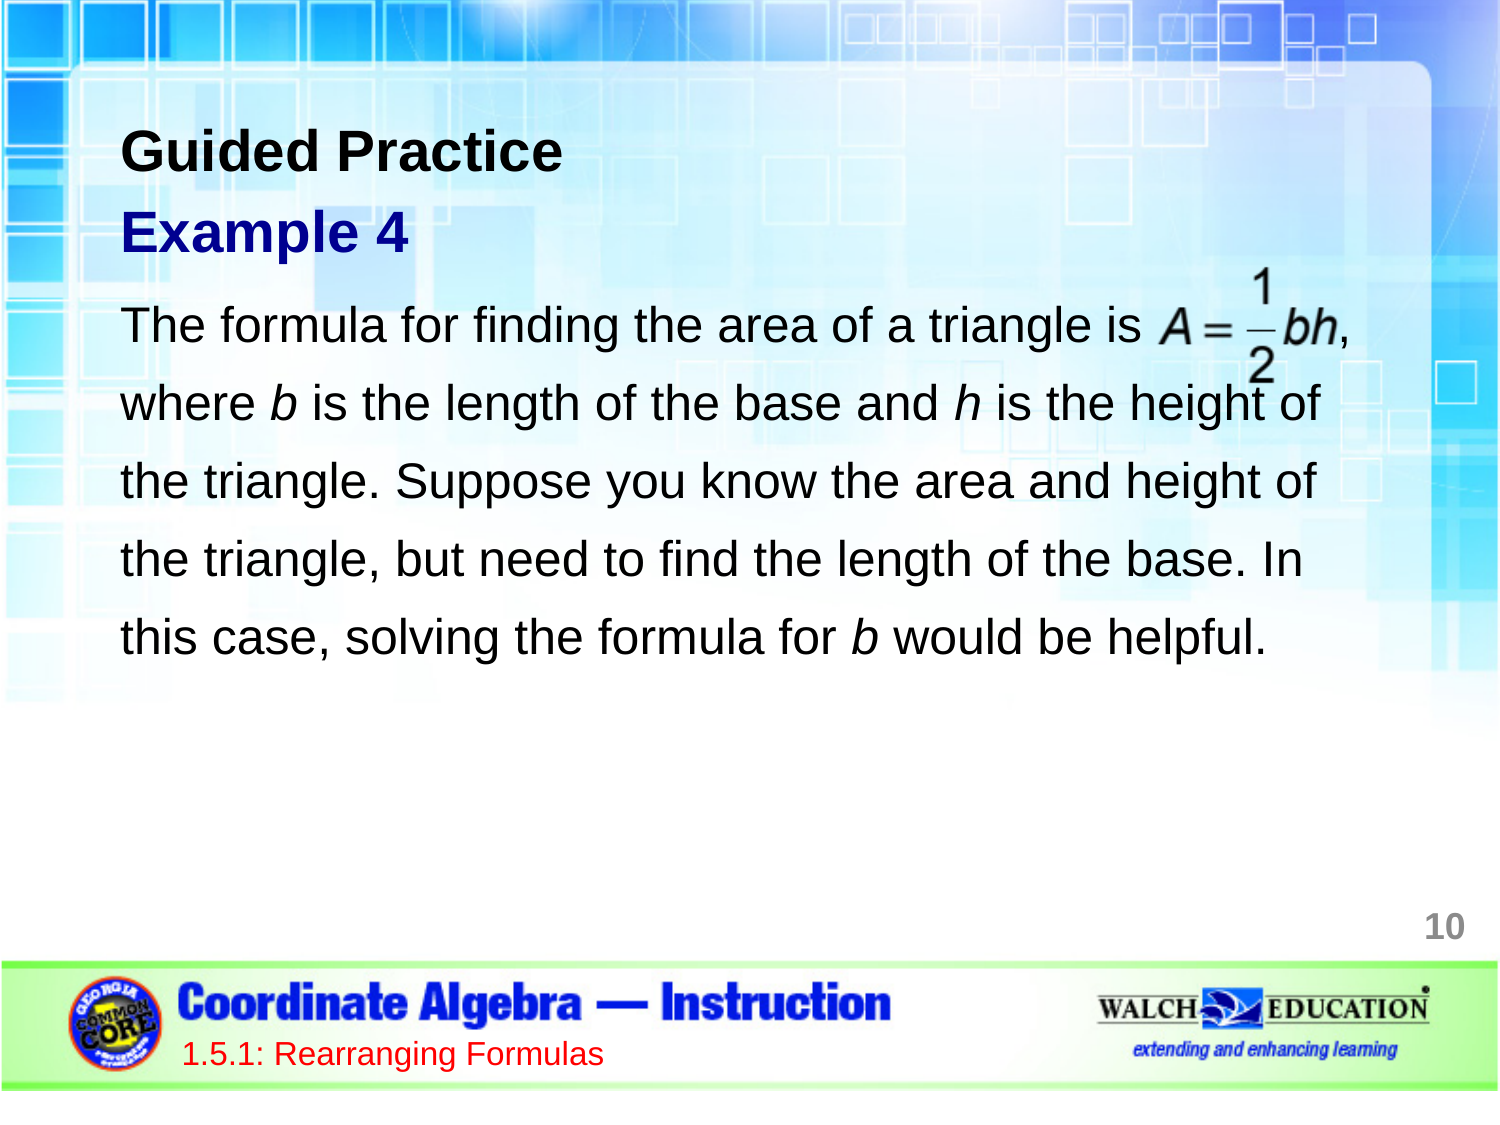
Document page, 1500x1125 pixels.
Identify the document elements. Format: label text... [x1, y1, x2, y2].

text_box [1155, 253, 1340, 385]
list 1.5.1: Rearranging Formulas [166, 1024, 1074, 1069]
slide_number 10 [1361, 901, 1481, 949]
picture [1, 0, 1500, 1091]
subtitle Guided Practice Example 4 The formula for finding the area of a triangle is , where b is the length of the base and h is the height of the triangle. Suppose you know the area and height of the triangle, but need to find the length of the base. In this case, solving the formula for b would be helpful. [105, 105, 1394, 925]
